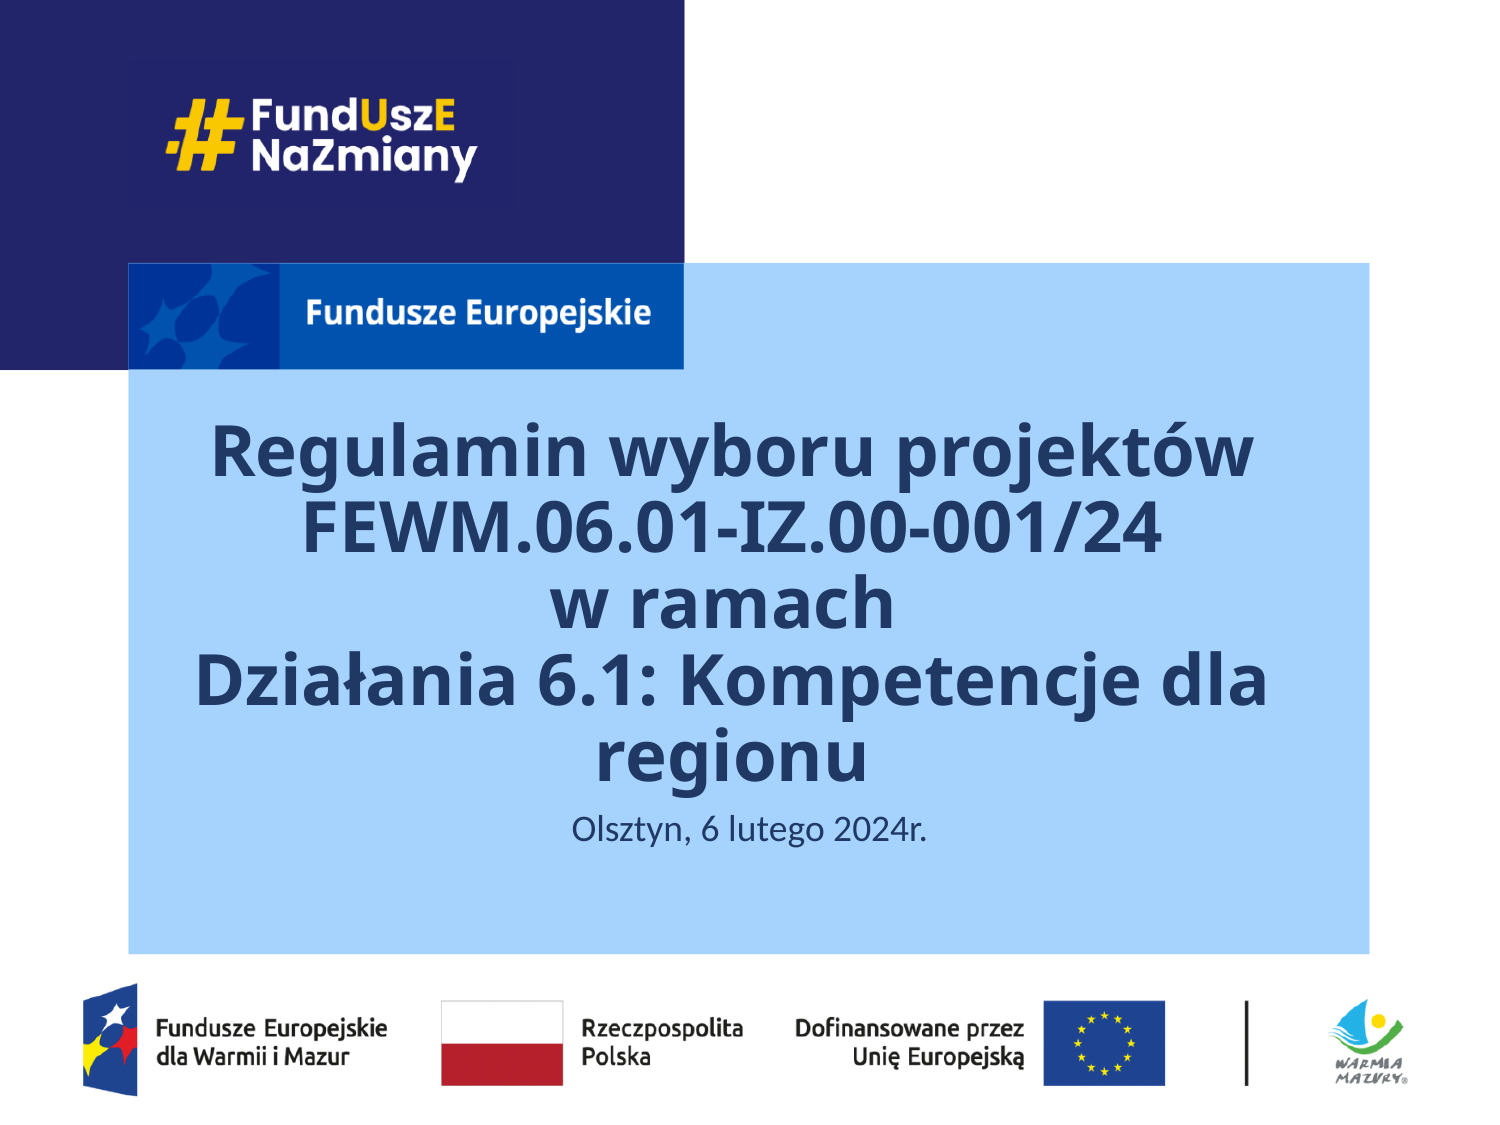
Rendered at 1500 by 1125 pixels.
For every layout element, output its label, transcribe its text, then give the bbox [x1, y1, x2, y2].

subtitle Olsztyn, 6 lutego 2024r. [187, 801, 1313, 863]
picture [0, 0, 1499, 1125]
title Regulamin wyboru projektów FEWM.06.01-IZ.00-001/24 w ramach Działania 6.1: Kompetencje dla regionu [169, 410, 1295, 802]
